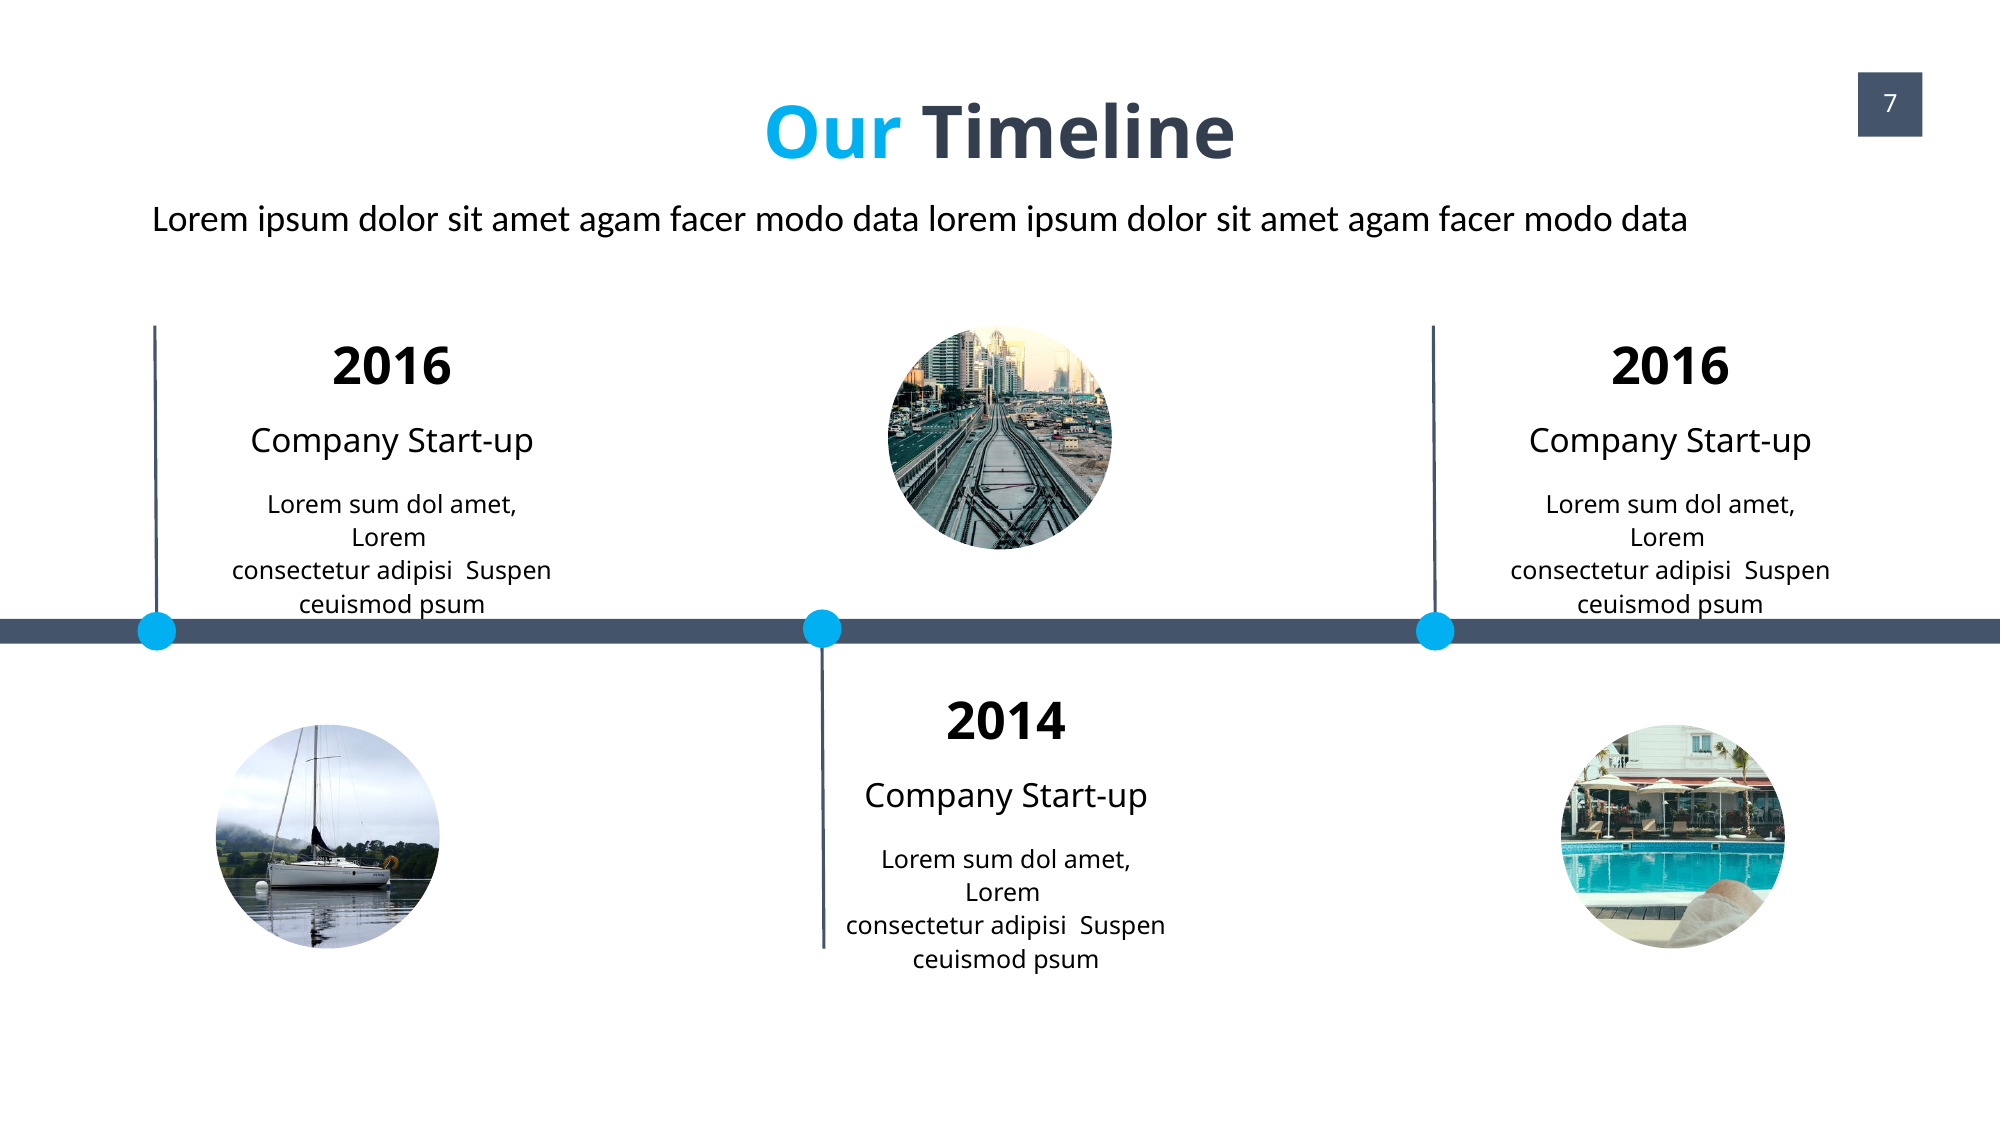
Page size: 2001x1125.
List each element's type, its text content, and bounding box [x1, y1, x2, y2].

text_box [584, 618, 802, 645]
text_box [1415, 325, 1863, 651]
slide_number 7 [1863, 78, 1927, 130]
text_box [802, 609, 1198, 949]
title Our Timeline [137, 78, 1863, 191]
text_box [0, 618, 137, 645]
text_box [137, 325, 584, 651]
picture [887, 325, 1112, 550]
picture [1561, 724, 1785, 949]
picture [215, 724, 440, 949]
text_box [1863, 618, 2000, 645]
text_box [1198, 618, 1415, 645]
subtitle Lorem ipsum dolor sit amet agam facer modo data lorem ipsum dolor sit amet agam facer modo data [137, 191, 1863, 227]
